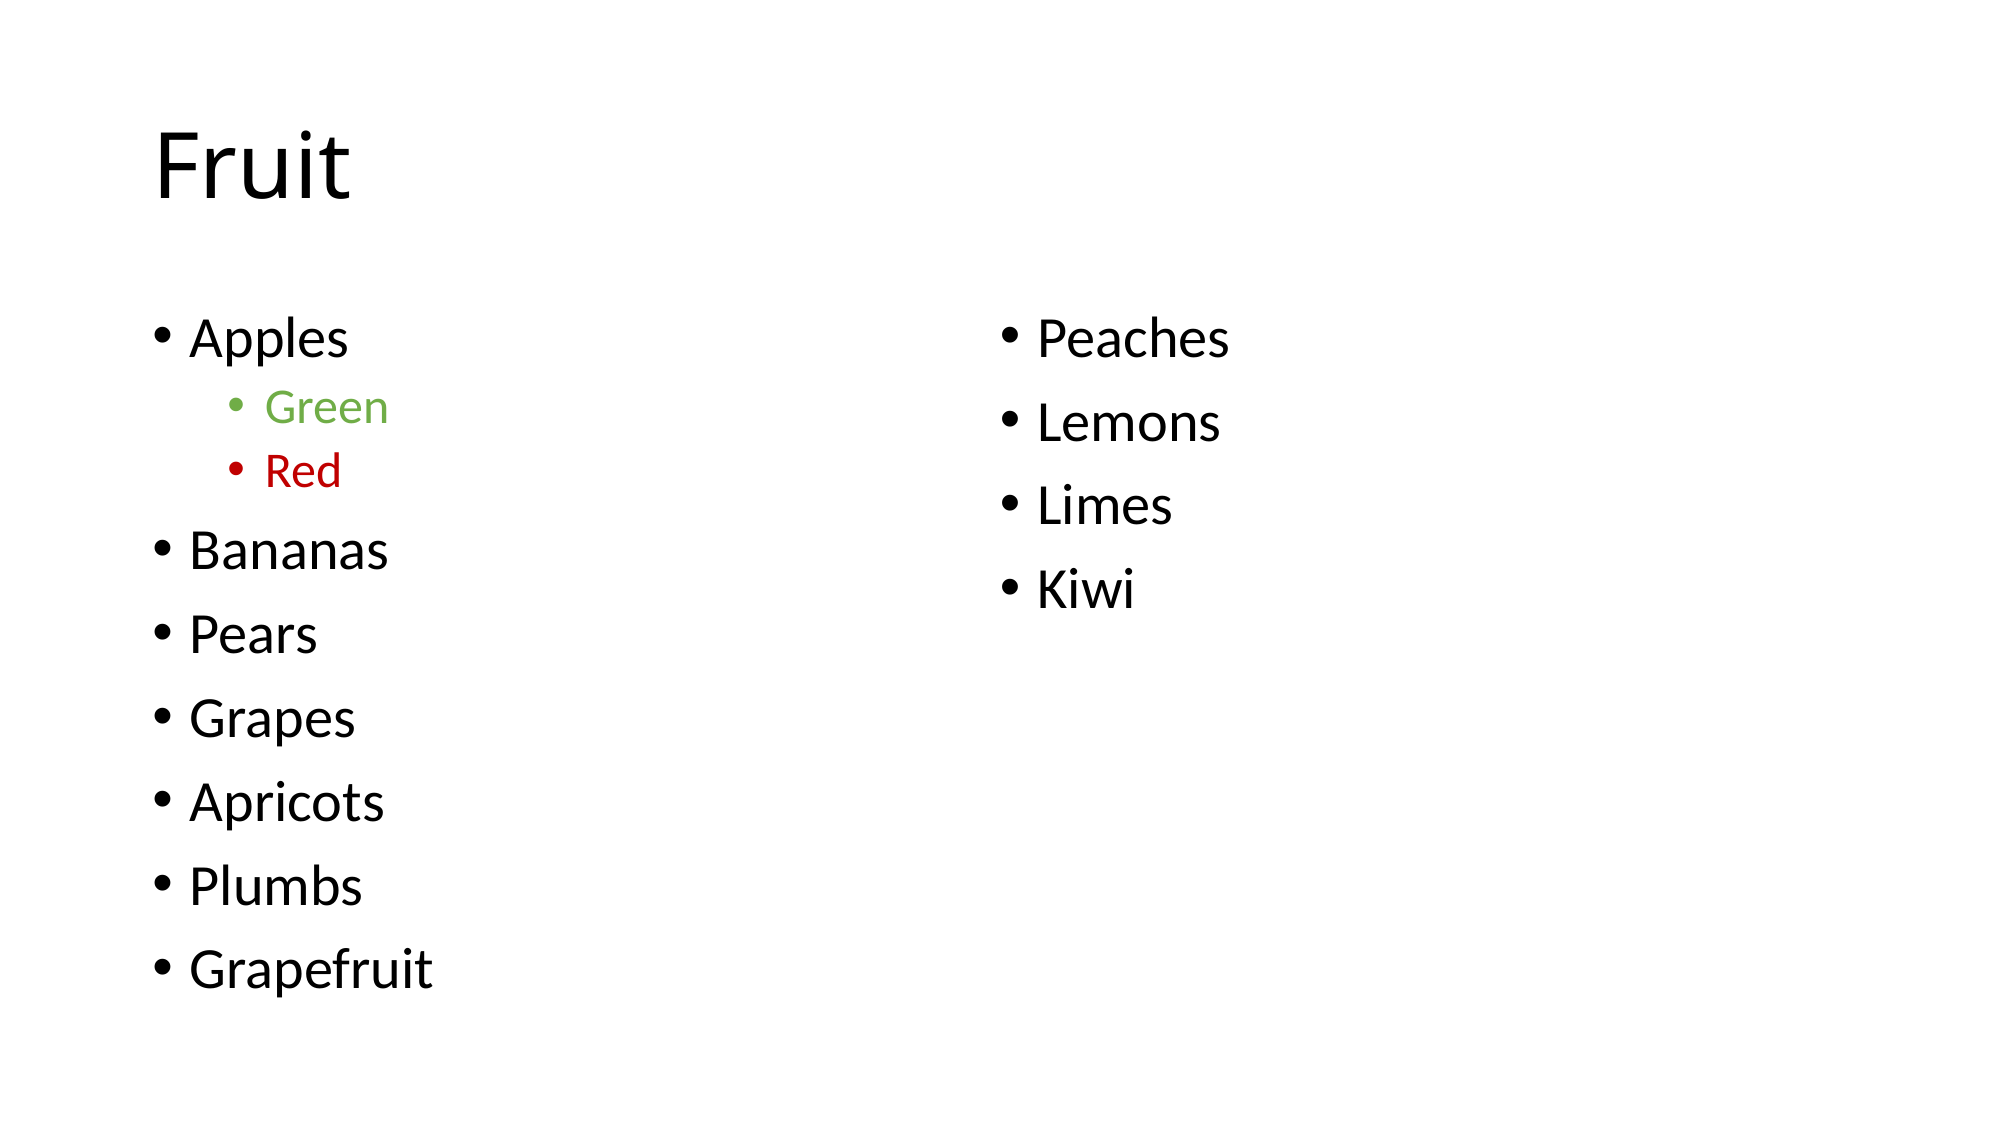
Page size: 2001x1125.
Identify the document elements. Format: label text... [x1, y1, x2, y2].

list Apples Green Red Bananas Pears Grapes Apricots Plumbs Grapefruit Peaches Lemons Limes Kiwi [137, 299, 1863, 1014]
title Fruit [137, 59, 1863, 278]
